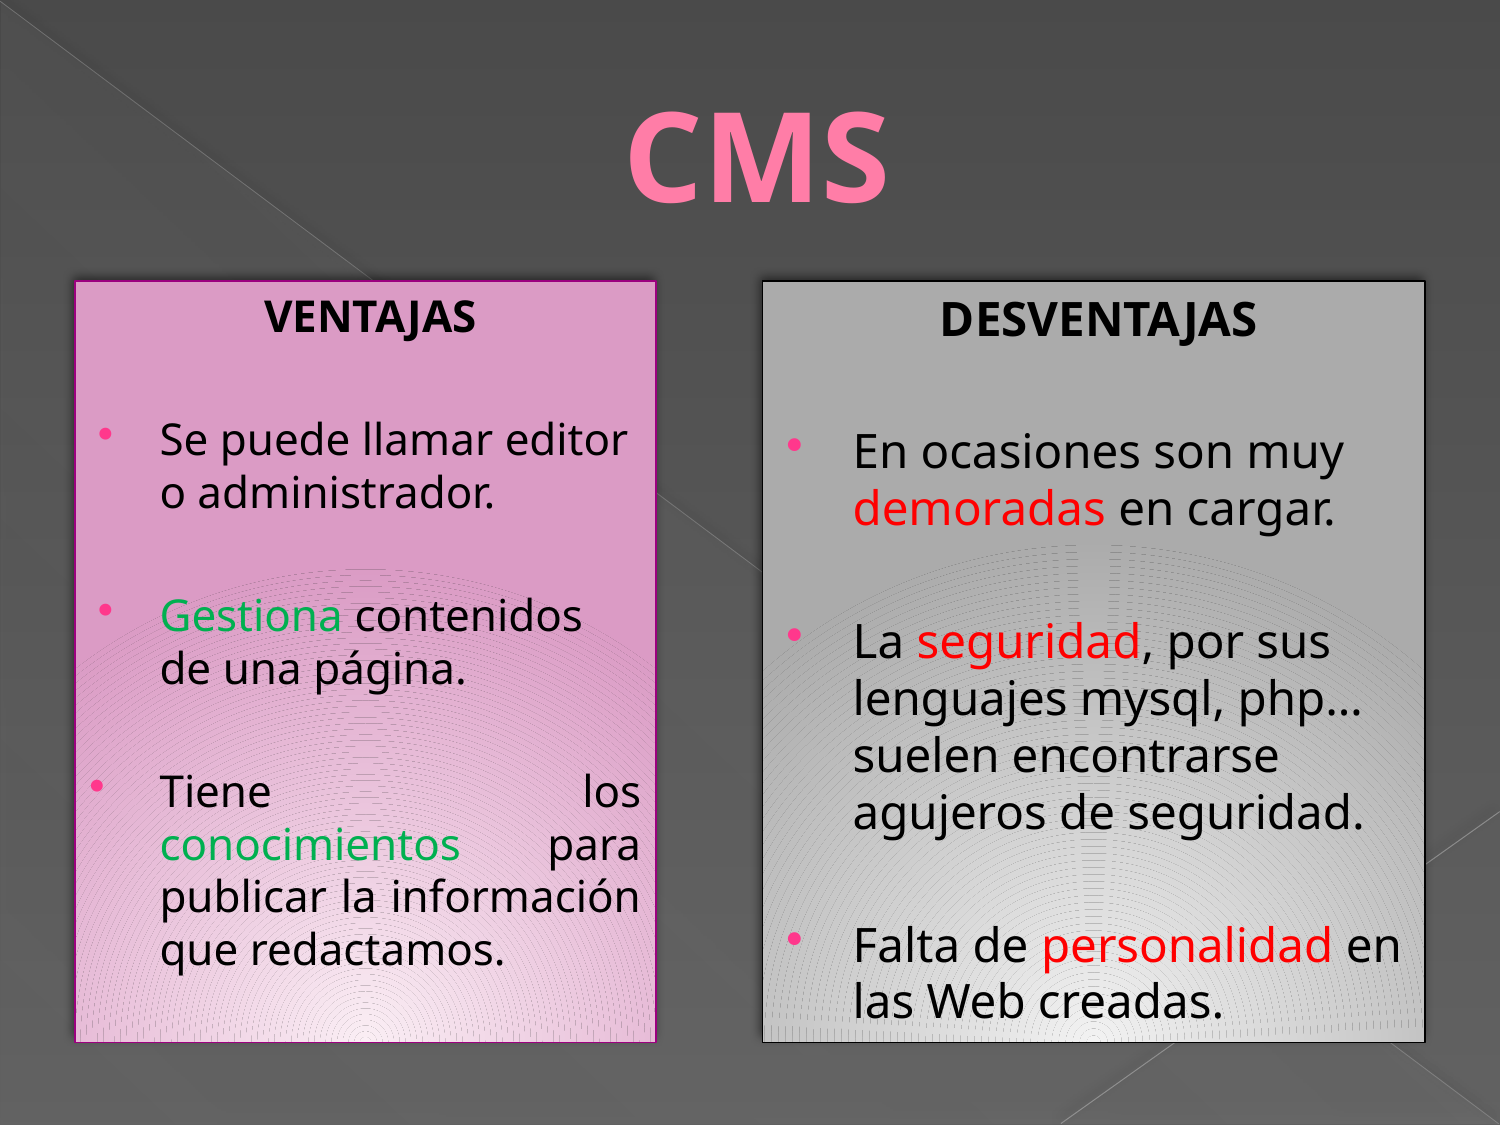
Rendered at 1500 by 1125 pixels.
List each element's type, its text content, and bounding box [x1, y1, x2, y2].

list VENTAJAS Se puede llamar editor o administrador. Gestiona contenidos de una página. Tiene los conocimientos para publicar la información que redactamos. [74, 280, 657, 1043]
list DESVENTAJAS En ocasiones son muy demoradas en cargar. La seguridad, por sus lenguajes mysql, php… suelen encontrarse agujeros de seguridad. Falta de personalidad en las Web creadas. [762, 280, 1426, 1043]
title CMS [82, 58, 1432, 247]
